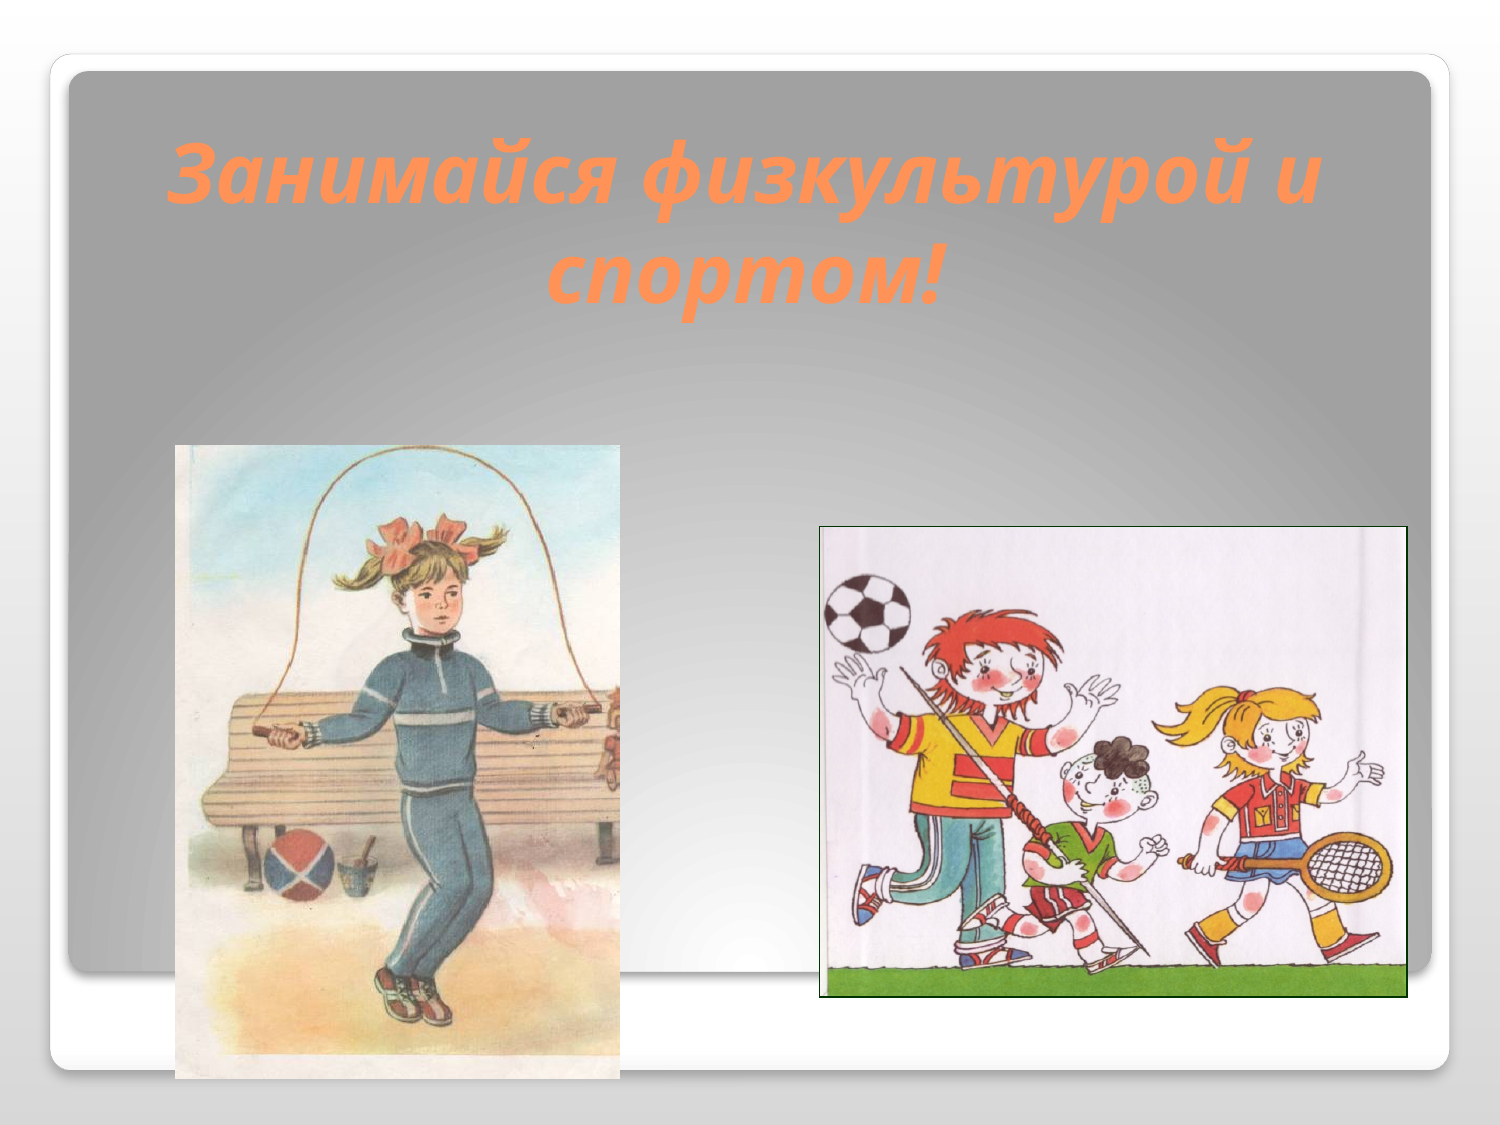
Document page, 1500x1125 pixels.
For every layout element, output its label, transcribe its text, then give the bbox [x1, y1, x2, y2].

picture [820, 527, 1407, 997]
picture [175, 445, 620, 1079]
title Занимайся физкультурой и спортом! [70, 0, 1421, 329]
